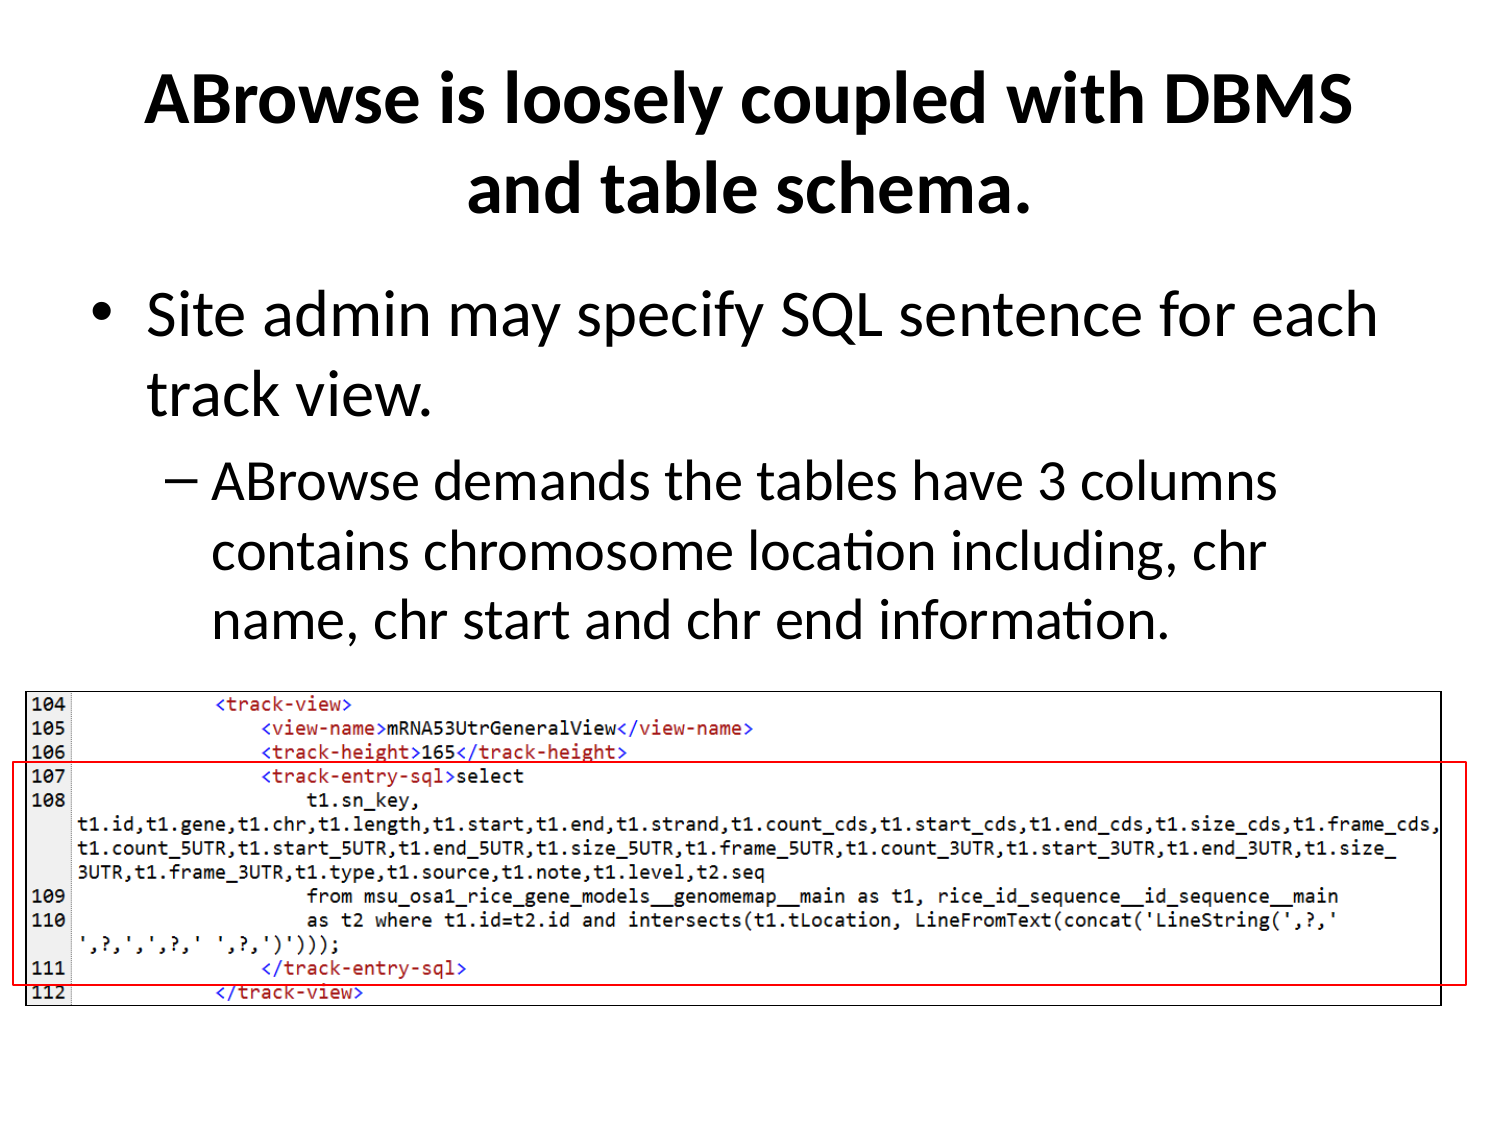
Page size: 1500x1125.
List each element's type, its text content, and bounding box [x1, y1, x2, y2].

text_box [1445, 760, 1468, 987]
picture [26, 692, 1441, 1006]
text_box [11, 760, 21, 987]
title ABrowse is loosely coupled with DBMS and table schema. [75, 45, 1425, 233]
list Site admin may specify SQL sentence for each track view. ABrowse demands the tables have 3 columns contains chromosome location including, chr name, chr start and chr end information. [75, 262, 1425, 690]
